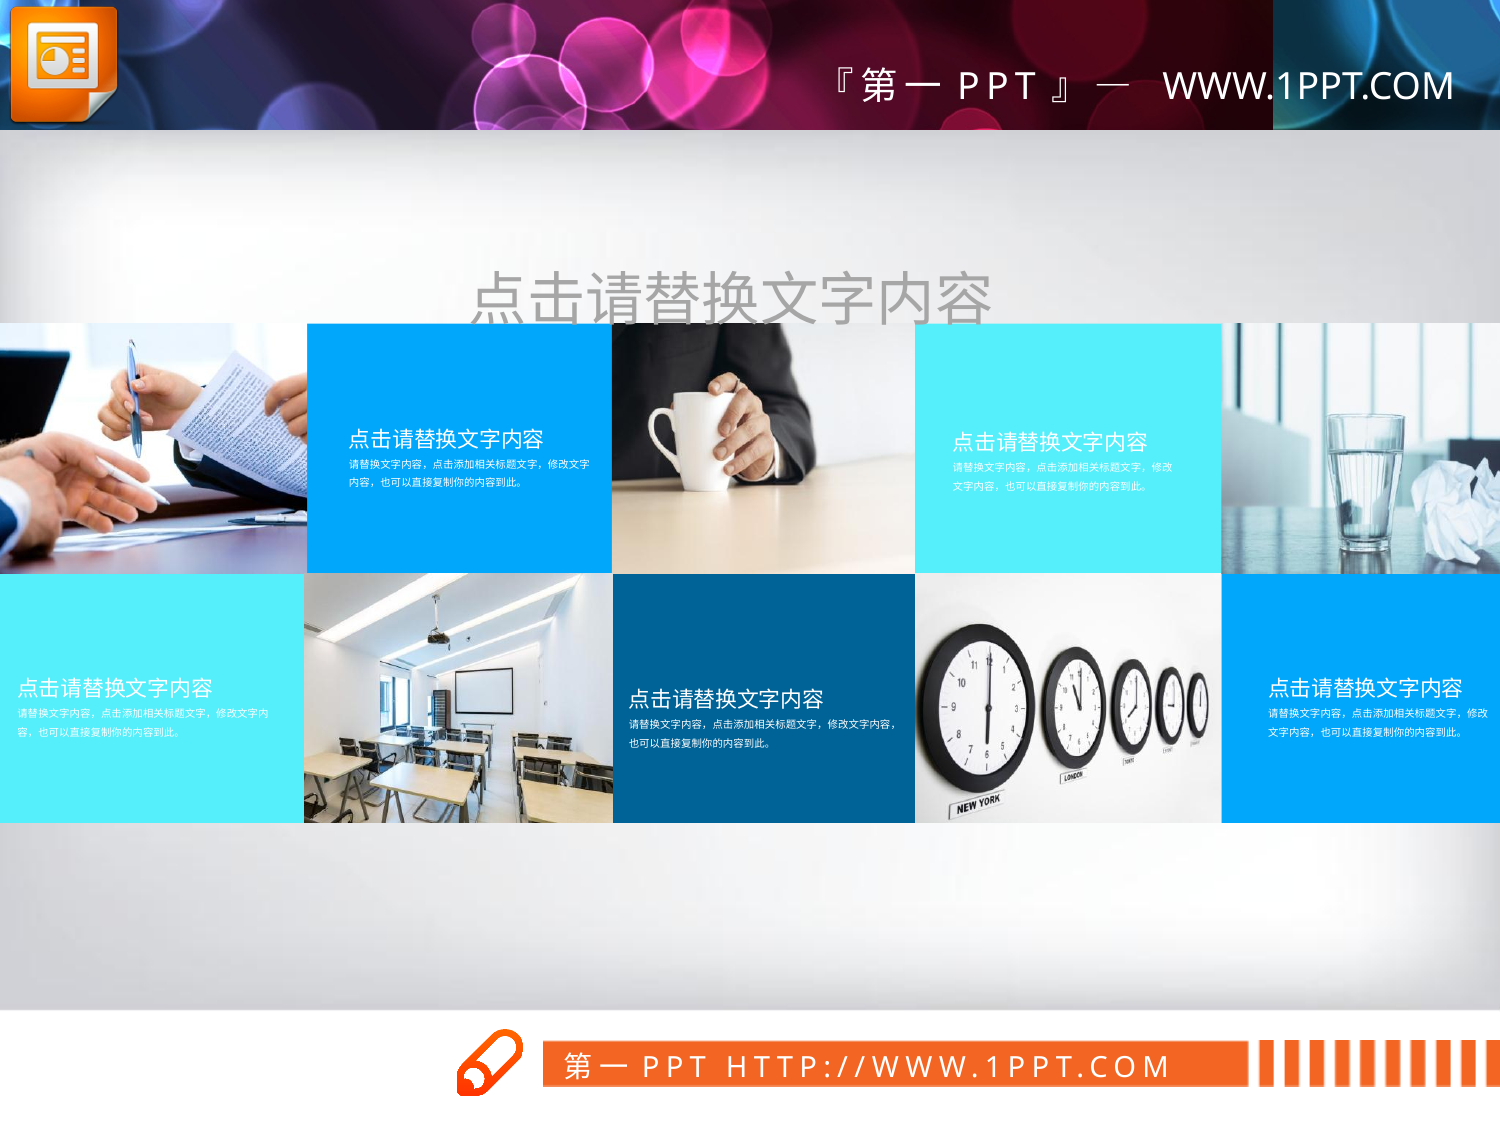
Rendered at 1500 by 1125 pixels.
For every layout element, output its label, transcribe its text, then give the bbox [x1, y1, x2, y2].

text_box 点击请替换文字内容 请替换文字内容，点击添加相关标题文字，修改文字内容，也可以直接复制你的内容到此。 [334, 396, 607, 504]
text_box 点击请替换文字内容 [454, 219, 1061, 340]
text_box [0, 323, 308, 574]
picture [543, 1040, 1500, 1087]
text_box [915, 573, 1222, 823]
text_box 点击请替换文字内容 请替换文字内容，点击添加相关标题文字，修改文字内容，也可以直接复制你的内容到此。 [937, 400, 1198, 508]
picture [0, 823, 1500, 1012]
text_box [613, 574, 915, 823]
text_box [915, 323, 1221, 573]
text_box 点击请替换文字内容 请替换文字内容，点击添加相关标题文字，修改文字内容，也可以直接复制你的内容到此。 [1253, 646, 1500, 754]
text_box [0, 574, 304, 823]
picture [0, 0, 1500, 323]
text_box [304, 573, 613, 823]
text_box 点击请替换文字内容 请替换文字内容，点击添加相关标题文字，修改文字内容，也可以直接复制你的内容到此。 [2, 622, 287, 778]
text_box 点击请替换文字内容 请替换文字内容，点击添加相关标题文字，修改文字内容，也可以直接复制你的内容到此。 [614, 657, 912, 765]
text_box [611, 340, 915, 574]
text_box [1222, 574, 1500, 823]
text_box [1221, 323, 1500, 574]
text_box [308, 323, 611, 573]
